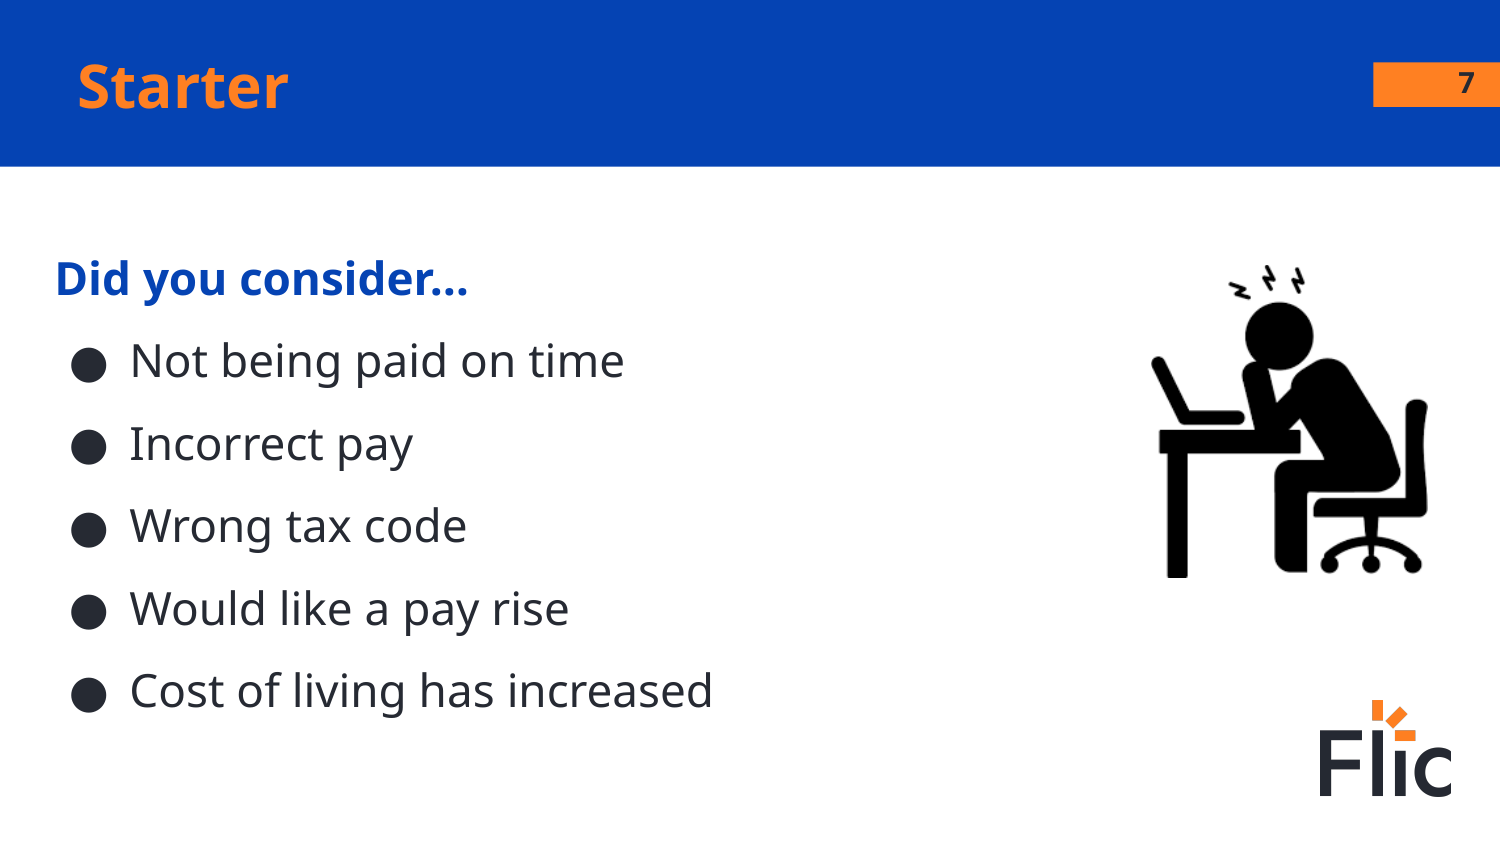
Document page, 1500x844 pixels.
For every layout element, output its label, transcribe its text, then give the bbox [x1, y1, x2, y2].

slide_number ‹#› [1385, 66, 1490, 104]
picture [1151, 265, 1428, 579]
text_box Starter [62, 41, 1307, 127]
picture [1320, 700, 1451, 797]
text_box Did you consider… Not being paid on time Incorrect pay Wrong tax code Would like a pay rise Cost of living has increased [39, 207, 1103, 815]
